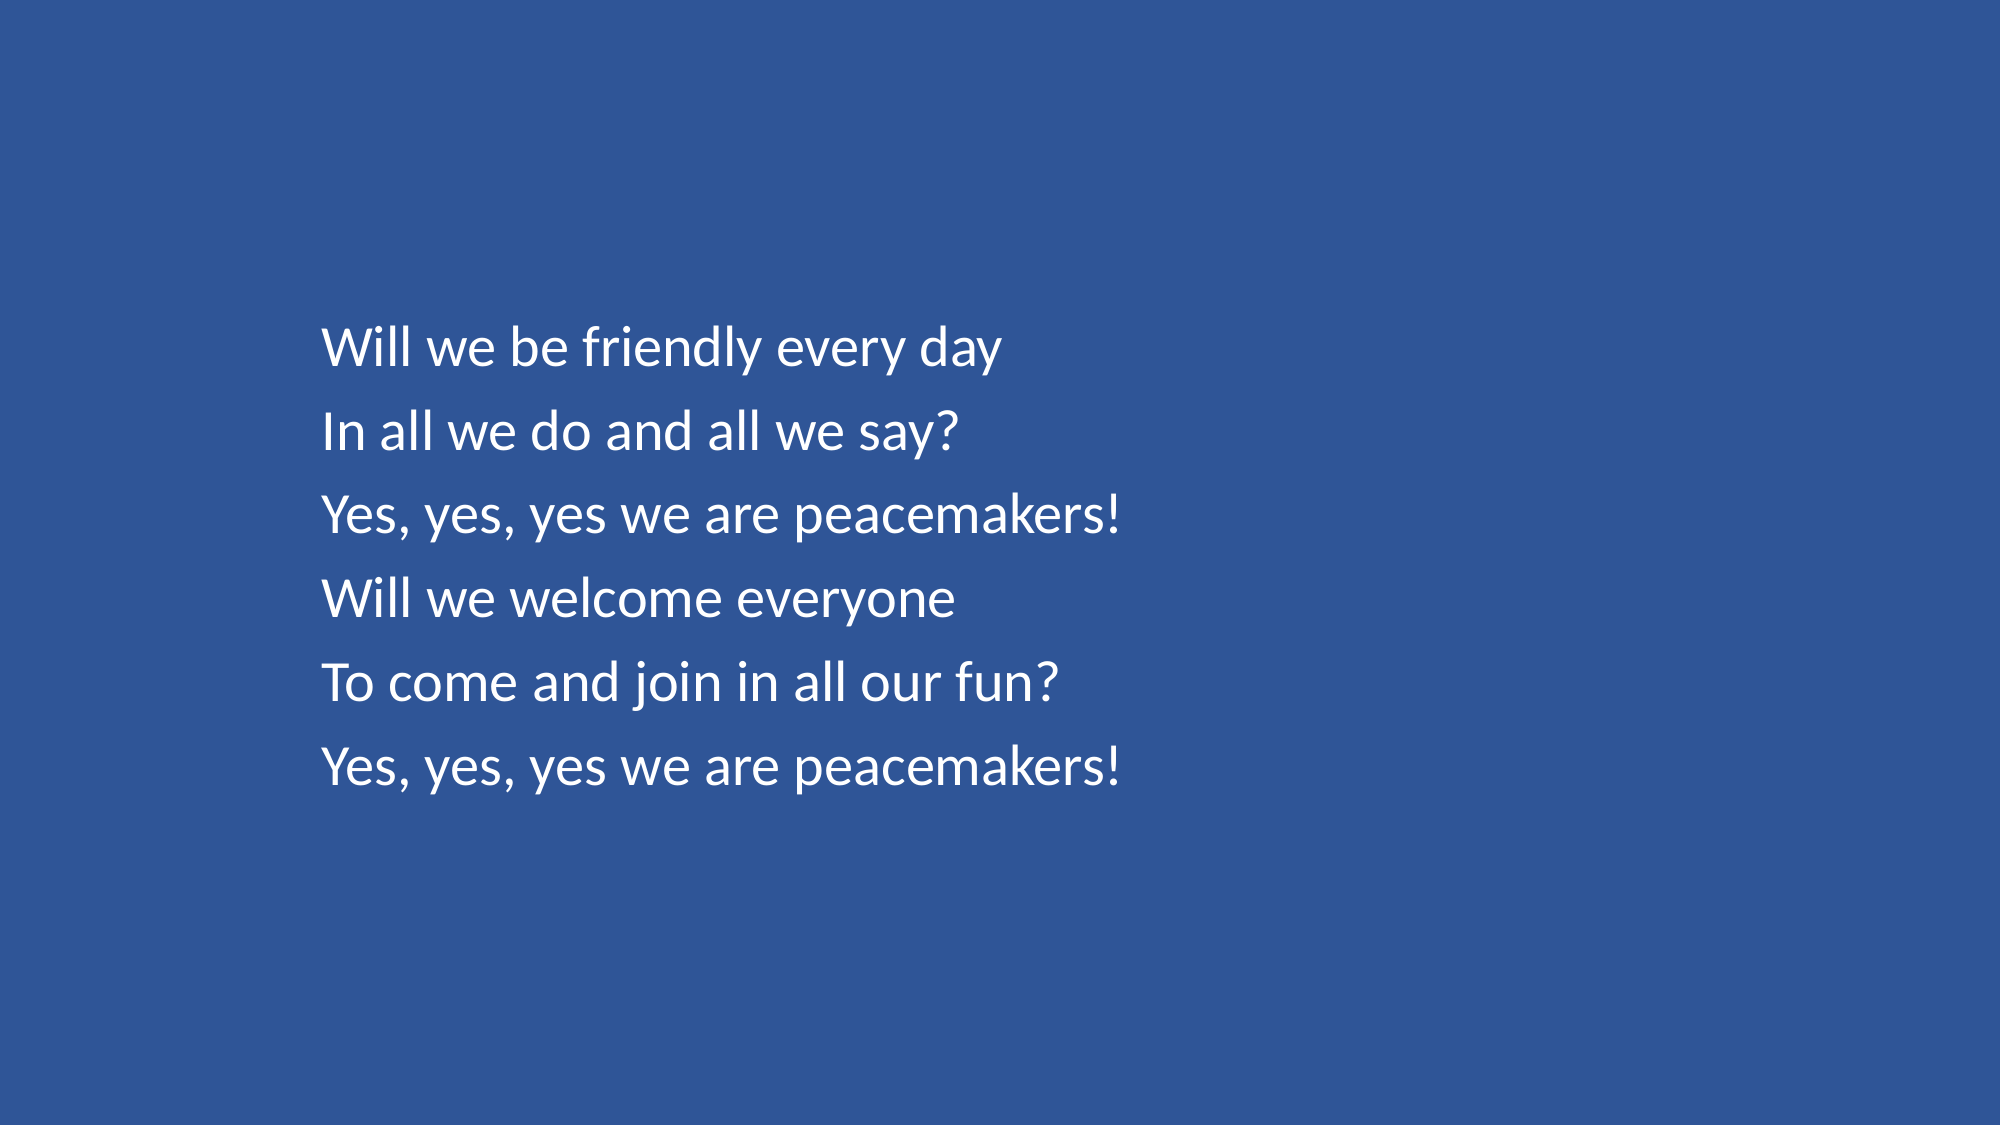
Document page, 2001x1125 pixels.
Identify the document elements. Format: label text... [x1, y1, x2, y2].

list Will we be friendly every day In all we do and all we say? Yes, yes, yes we are peacemakers! Will we welcome everyone To come and join in all our fun? Yes, yes, yes we are peacemakers! [306, 308, 1694, 817]
